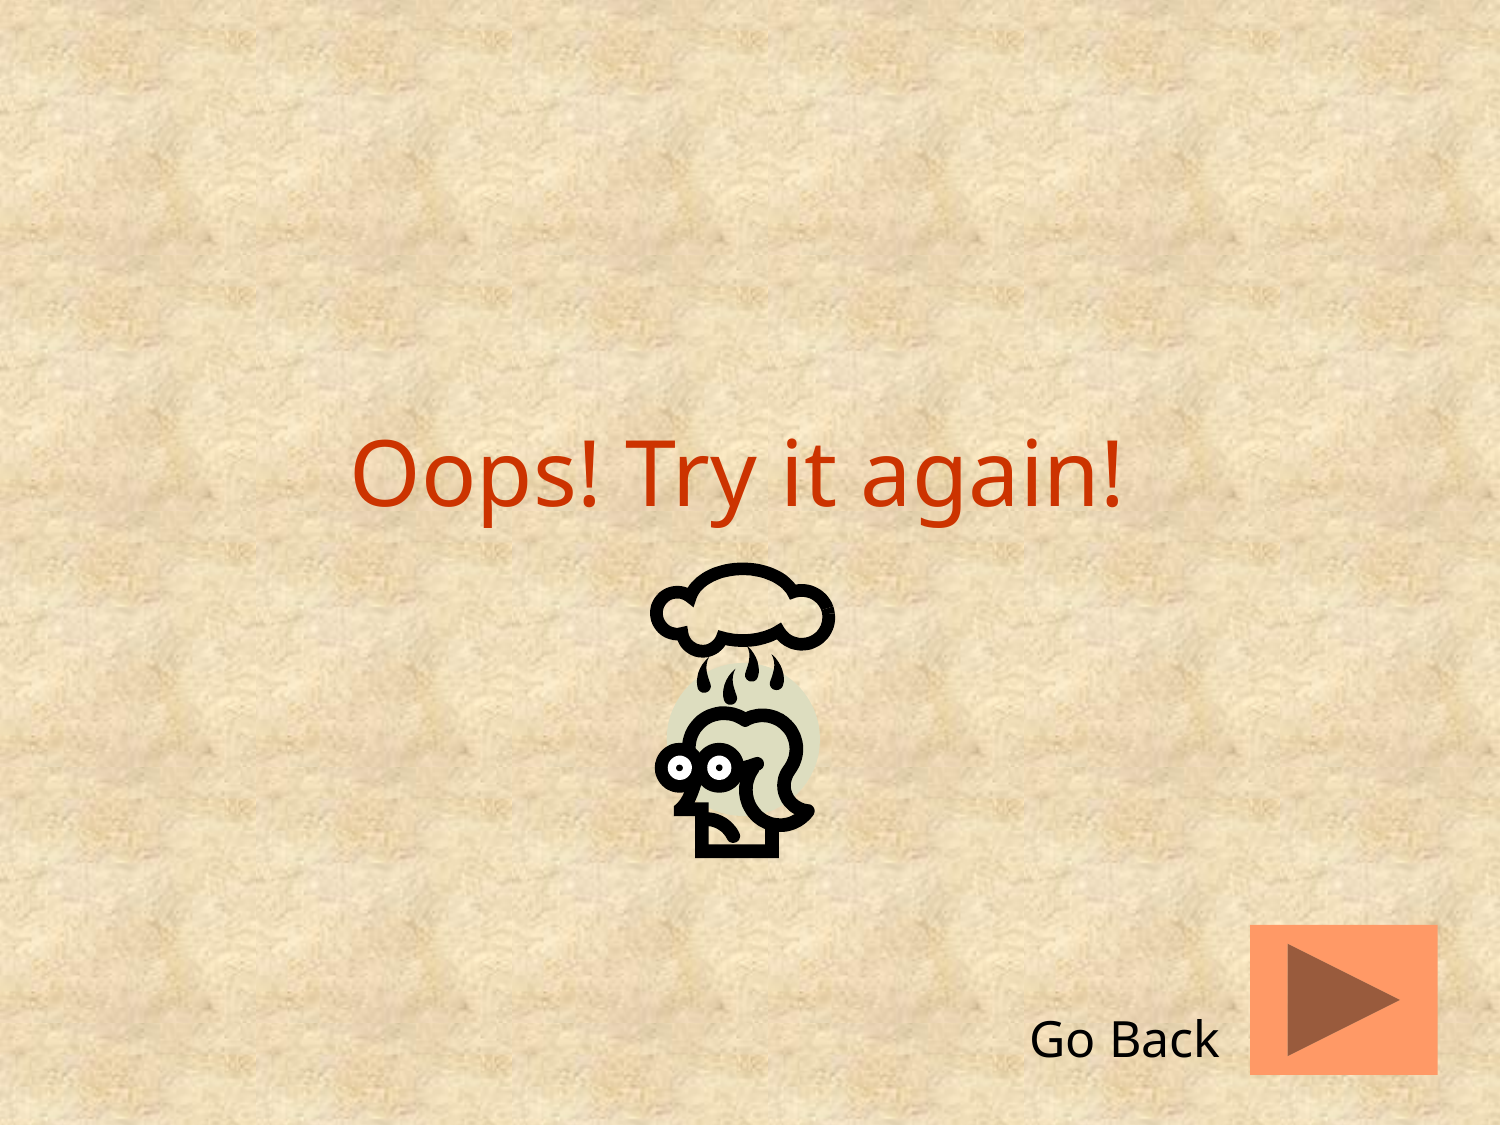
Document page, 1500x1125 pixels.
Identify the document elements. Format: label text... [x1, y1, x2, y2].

text_box Go Back [999, 999, 1250, 1075]
text_box [1250, 924, 1438, 1075]
picture [0, 0, 1500, 1125]
title Oops! Try it again! [112, 349, 1388, 591]
